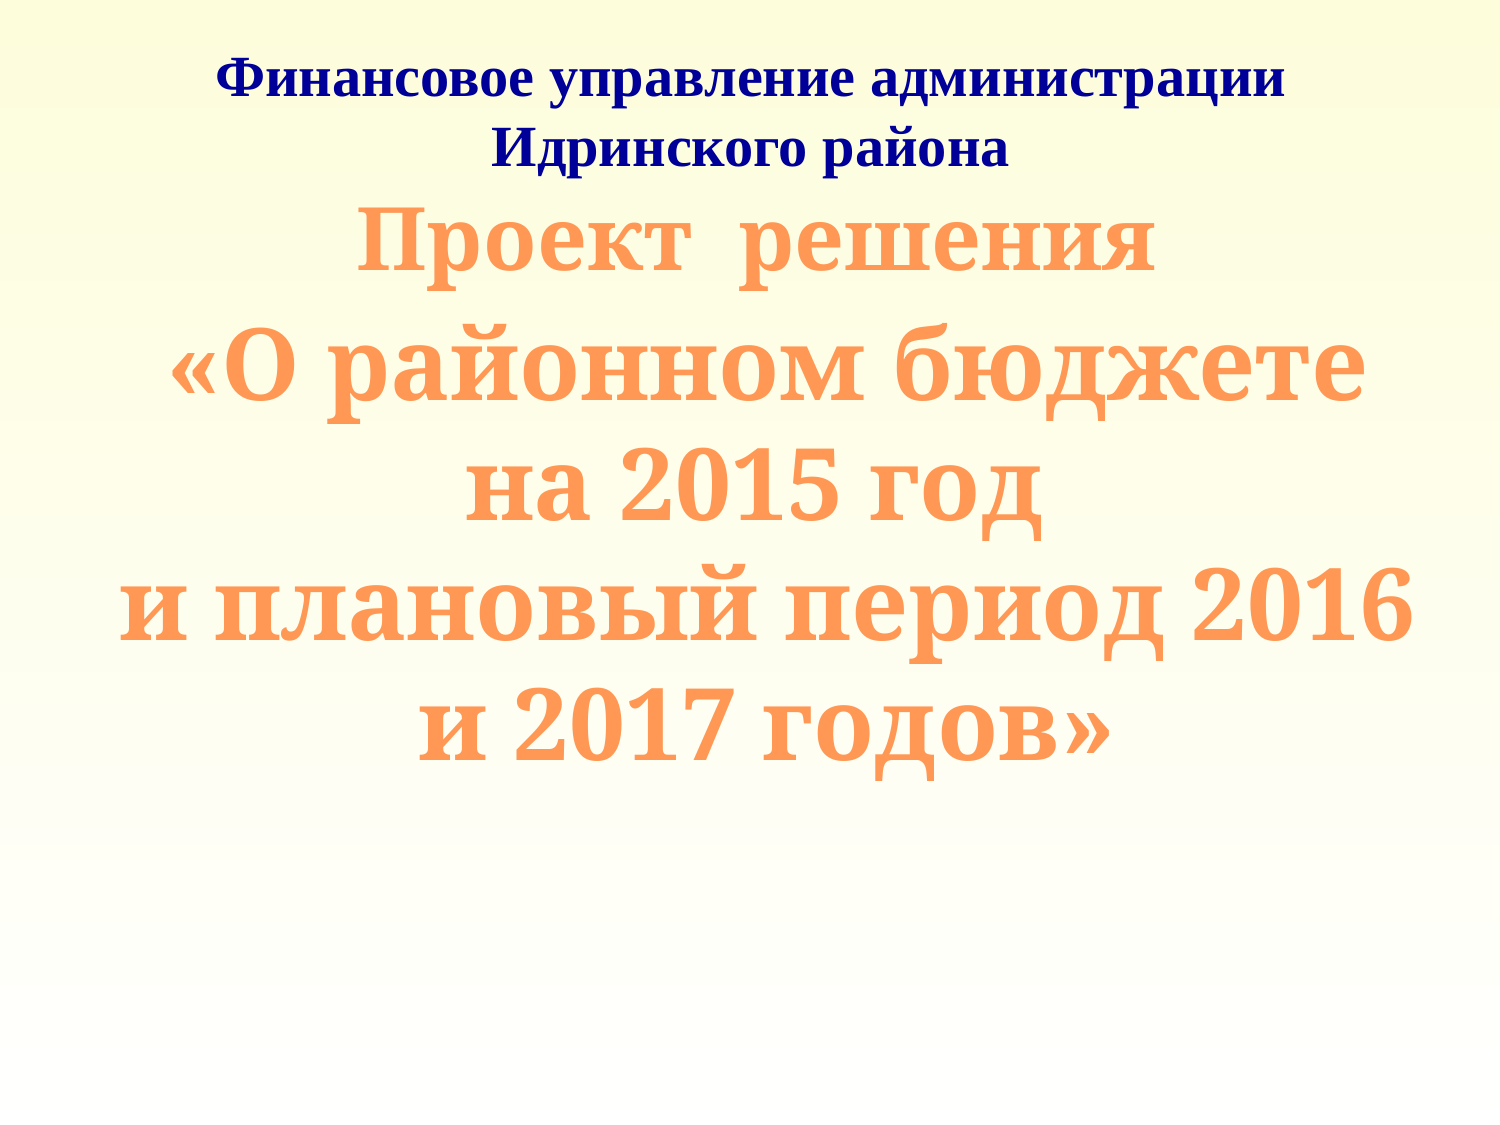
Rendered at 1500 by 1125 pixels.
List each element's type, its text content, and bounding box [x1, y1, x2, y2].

picture [0, 0, 1001, 668]
text_box Финансовое управление администрации Идринского района [1004, 30, 1390, 186]
text_box Проект решения «О районном бюджете на 2015 год и плановый период 2016 и 2017 годов» [88, 175, 1447, 788]
